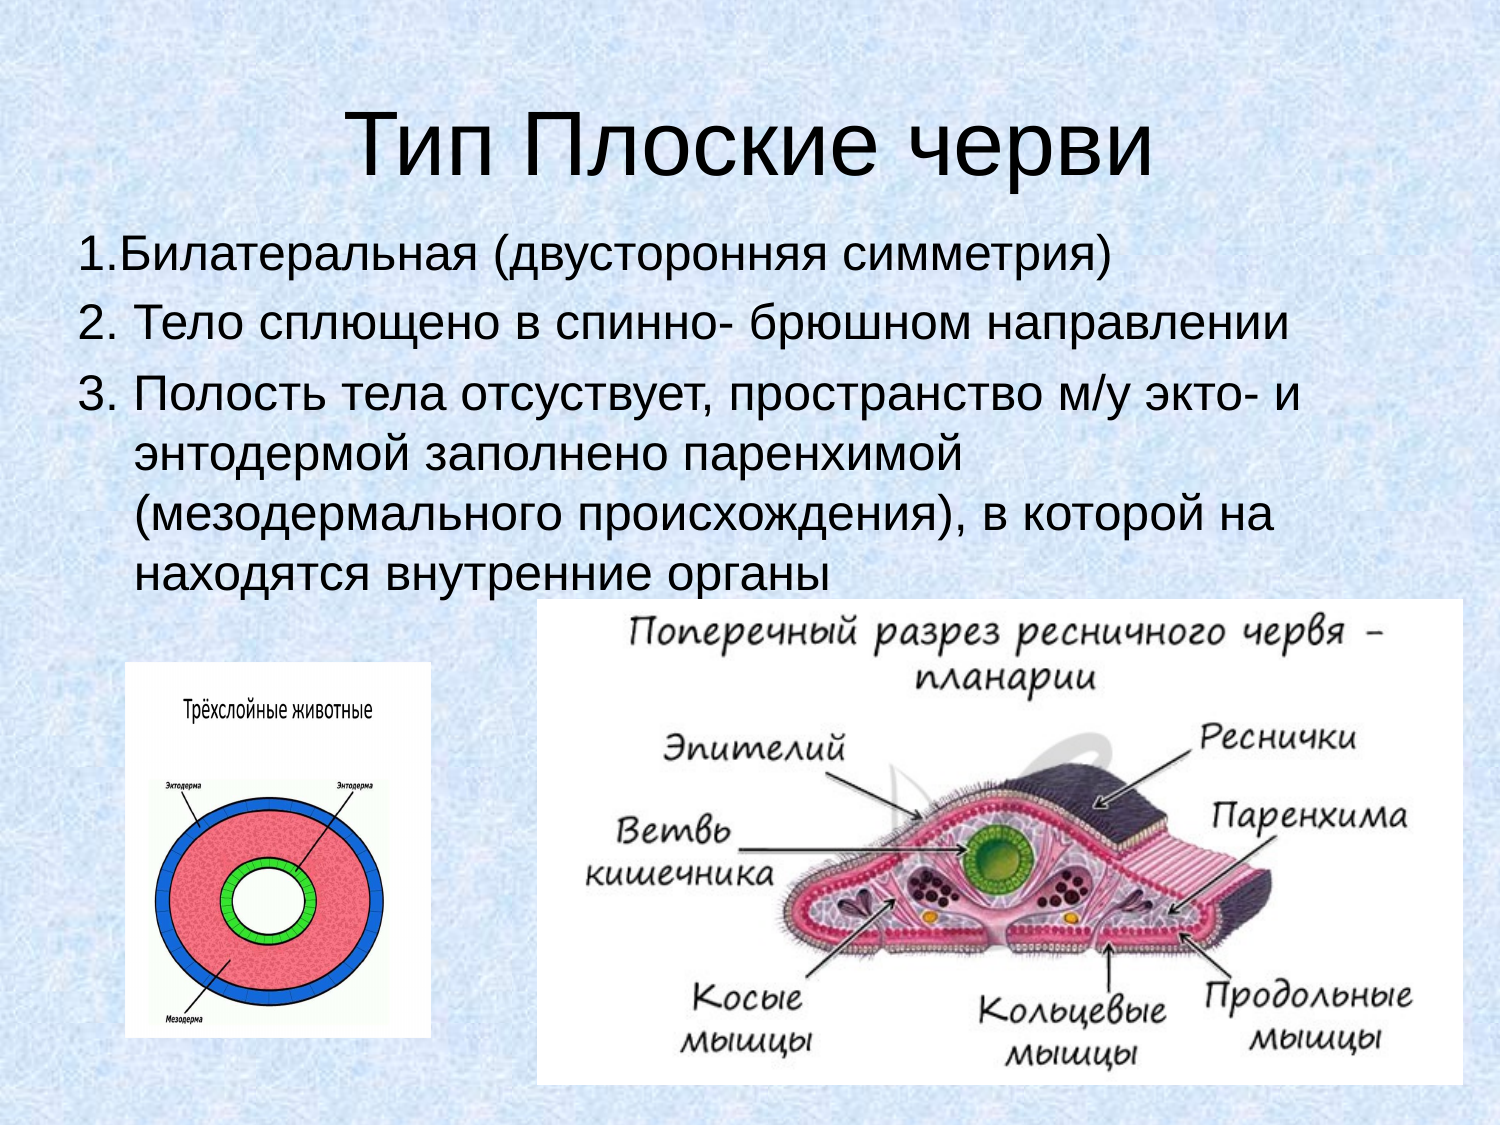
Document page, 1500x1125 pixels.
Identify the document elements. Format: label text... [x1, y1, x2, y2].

picture [0, 0, 1500, 1125]
title Тип Плоские черви [74, 44, 1426, 233]
list 1.Билатеральная (двусторонняя симметрия) 2. Тело сплющено в спинно- брюшном направлении 3. Полость тела отсуствует, пространство м/у экто- и энтодермой заполнено паренхимой (мезодермального происхождения), в которой на находятся внутренние органы [62, 212, 1413, 956]
